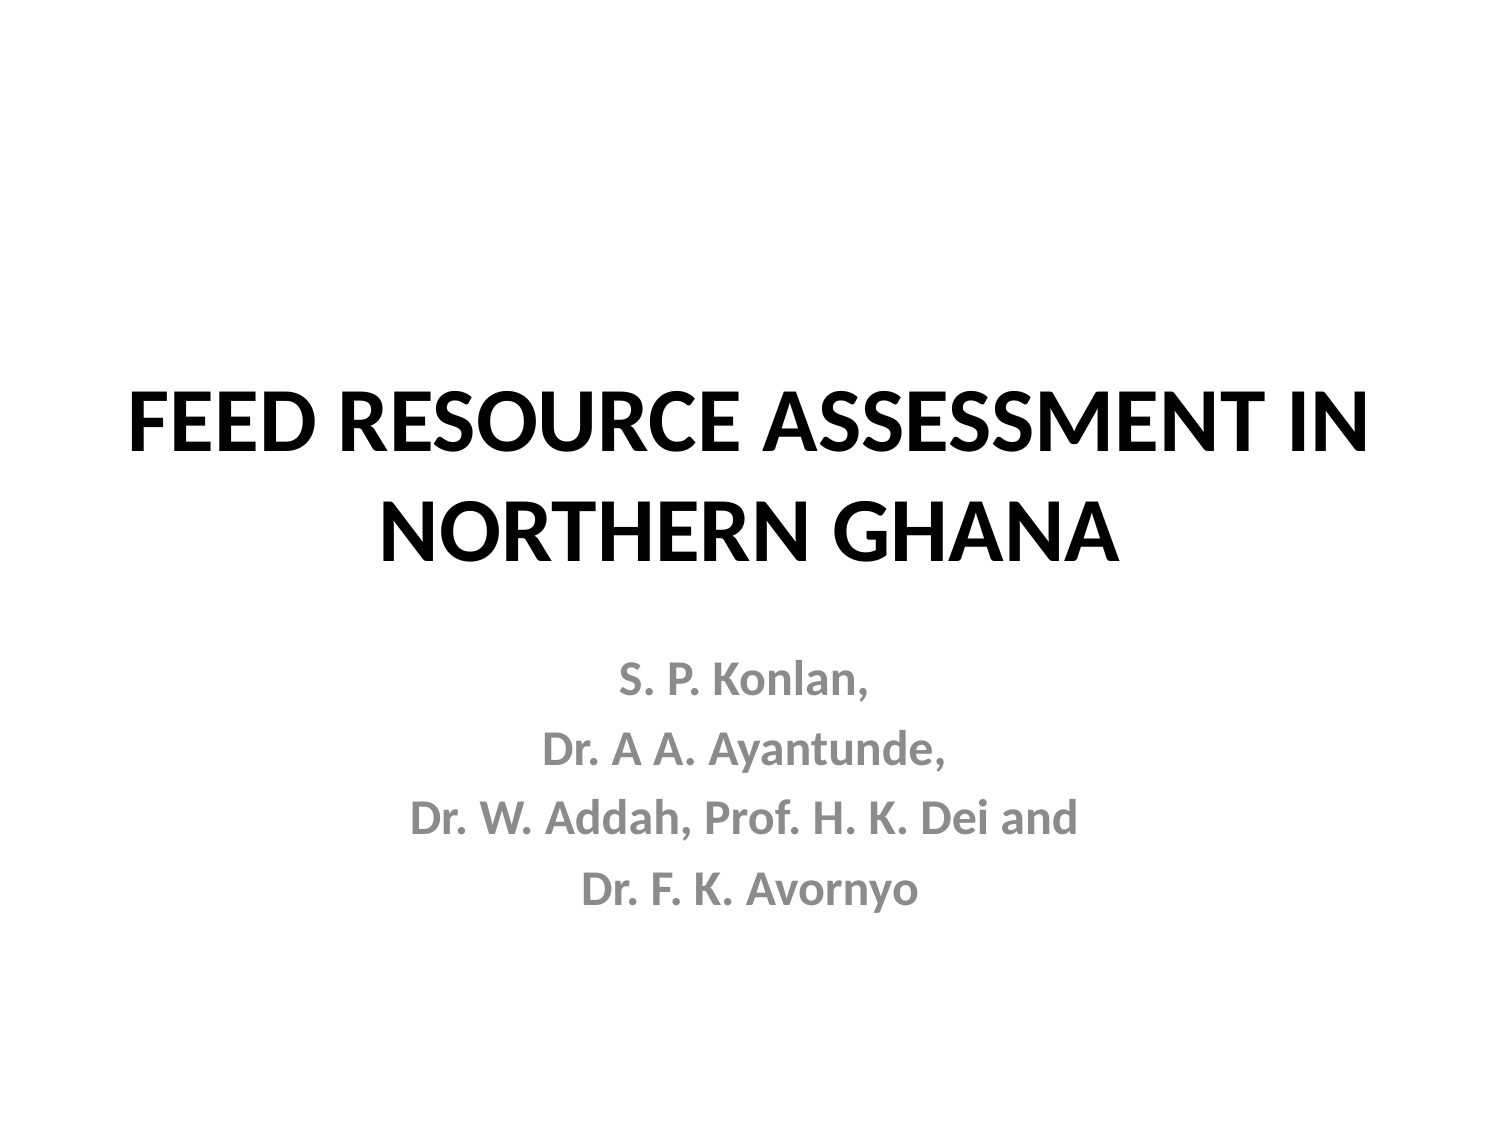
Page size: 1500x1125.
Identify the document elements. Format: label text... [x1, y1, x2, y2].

title FEED RESOURCE ASSESSMENT IN NORTHERN GHANA [112, 349, 1388, 591]
subtitle S. P. Konlan, Dr. A A. Ayantunde, Dr. W. Addah, Prof. H. K. Dei and Dr. F. K. Avornyo [225, 637, 1275, 925]
